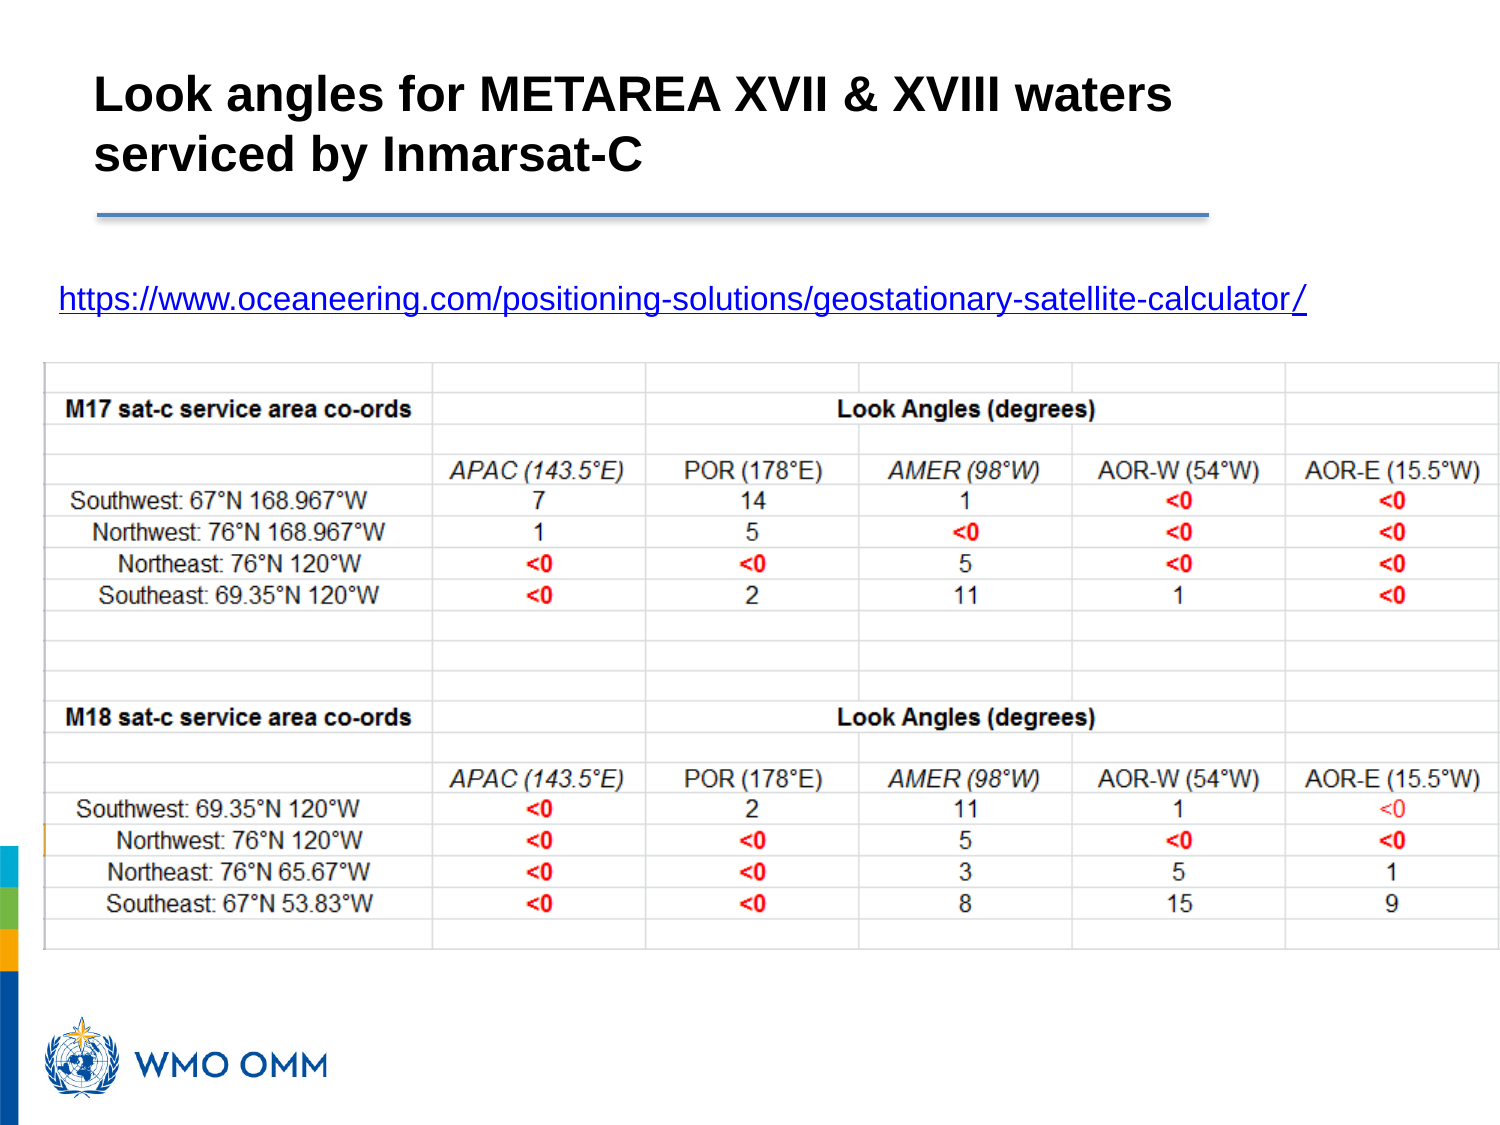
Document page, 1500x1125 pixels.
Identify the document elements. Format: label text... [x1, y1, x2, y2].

text_box https://www.oceaneering.com/positioning-solutions/geostationary-satellite-calculator/ [43, 265, 1452, 326]
title Look angles for METAREA XVII & XVIII waters serviced by Inmarsat-C [78, 27, 1429, 216]
picture [0, 362, 1500, 1125]
